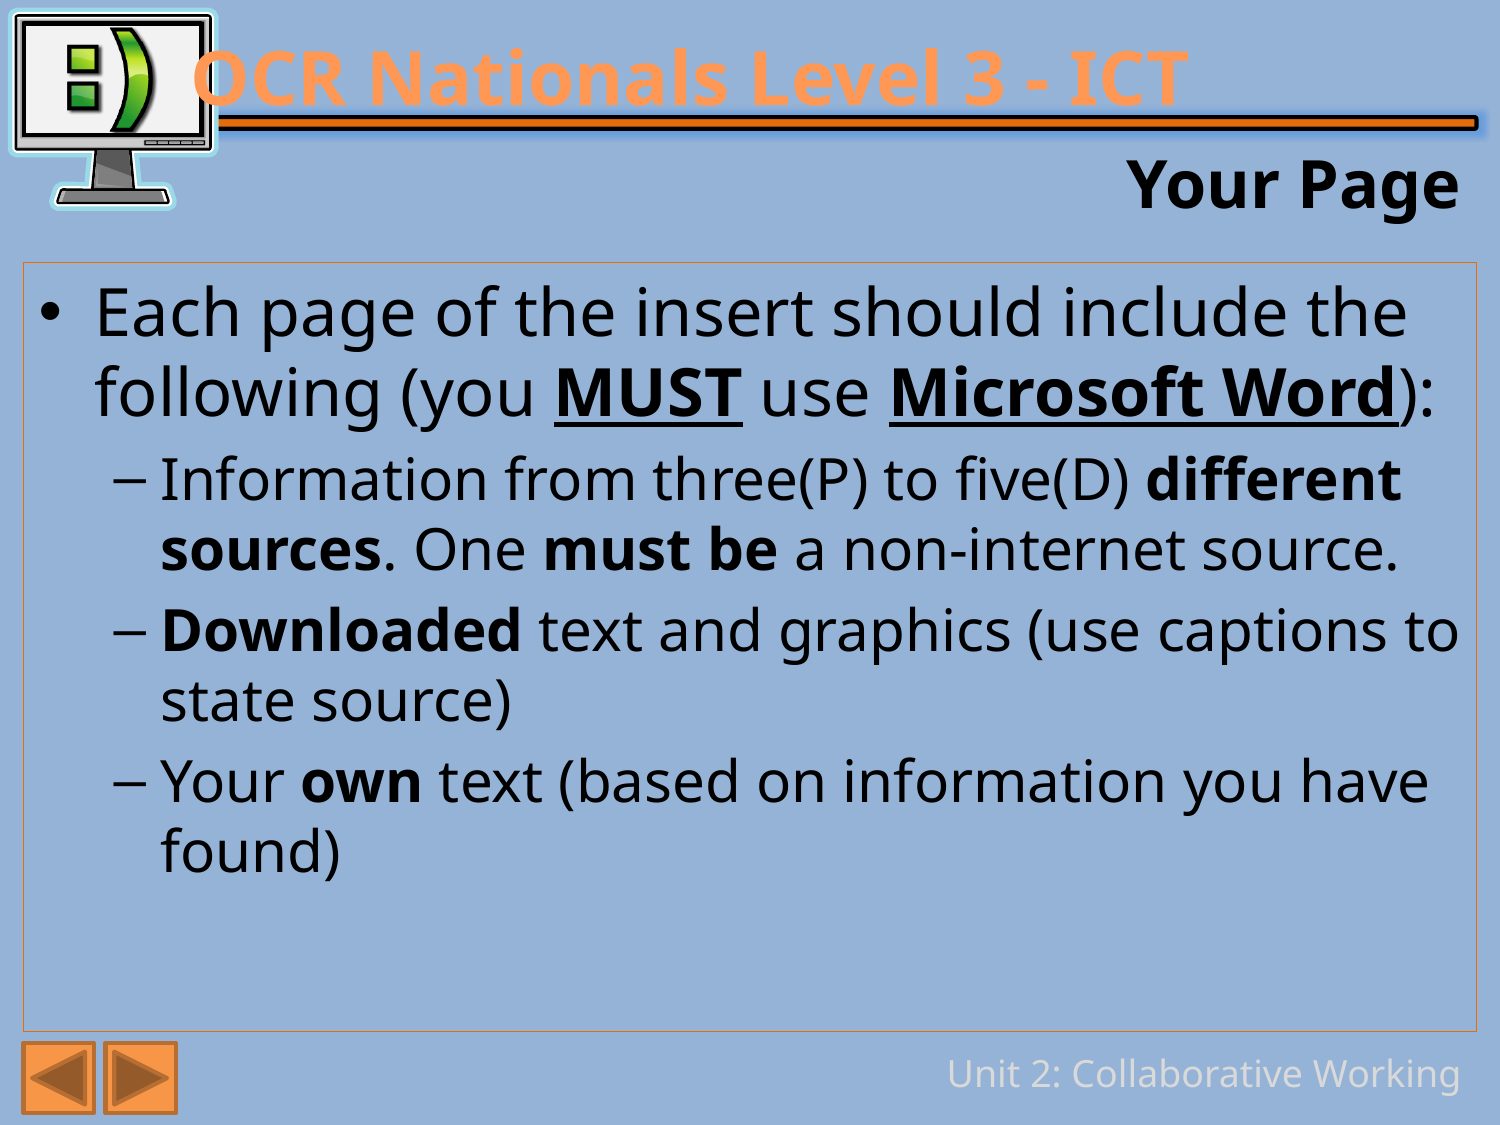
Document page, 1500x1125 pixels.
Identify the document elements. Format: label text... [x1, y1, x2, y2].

picture [48, 21, 172, 139]
title Your Page [187, 117, 1477, 247]
list Each page of the insert should include the following (you MUST use Microsoft Word): Information from three(P) to five(D) different sources. One must be a non-internet source. Downloaded text and graphics (use captions to state source) Your own text (based on information you have found) [23, 262, 1477, 1032]
